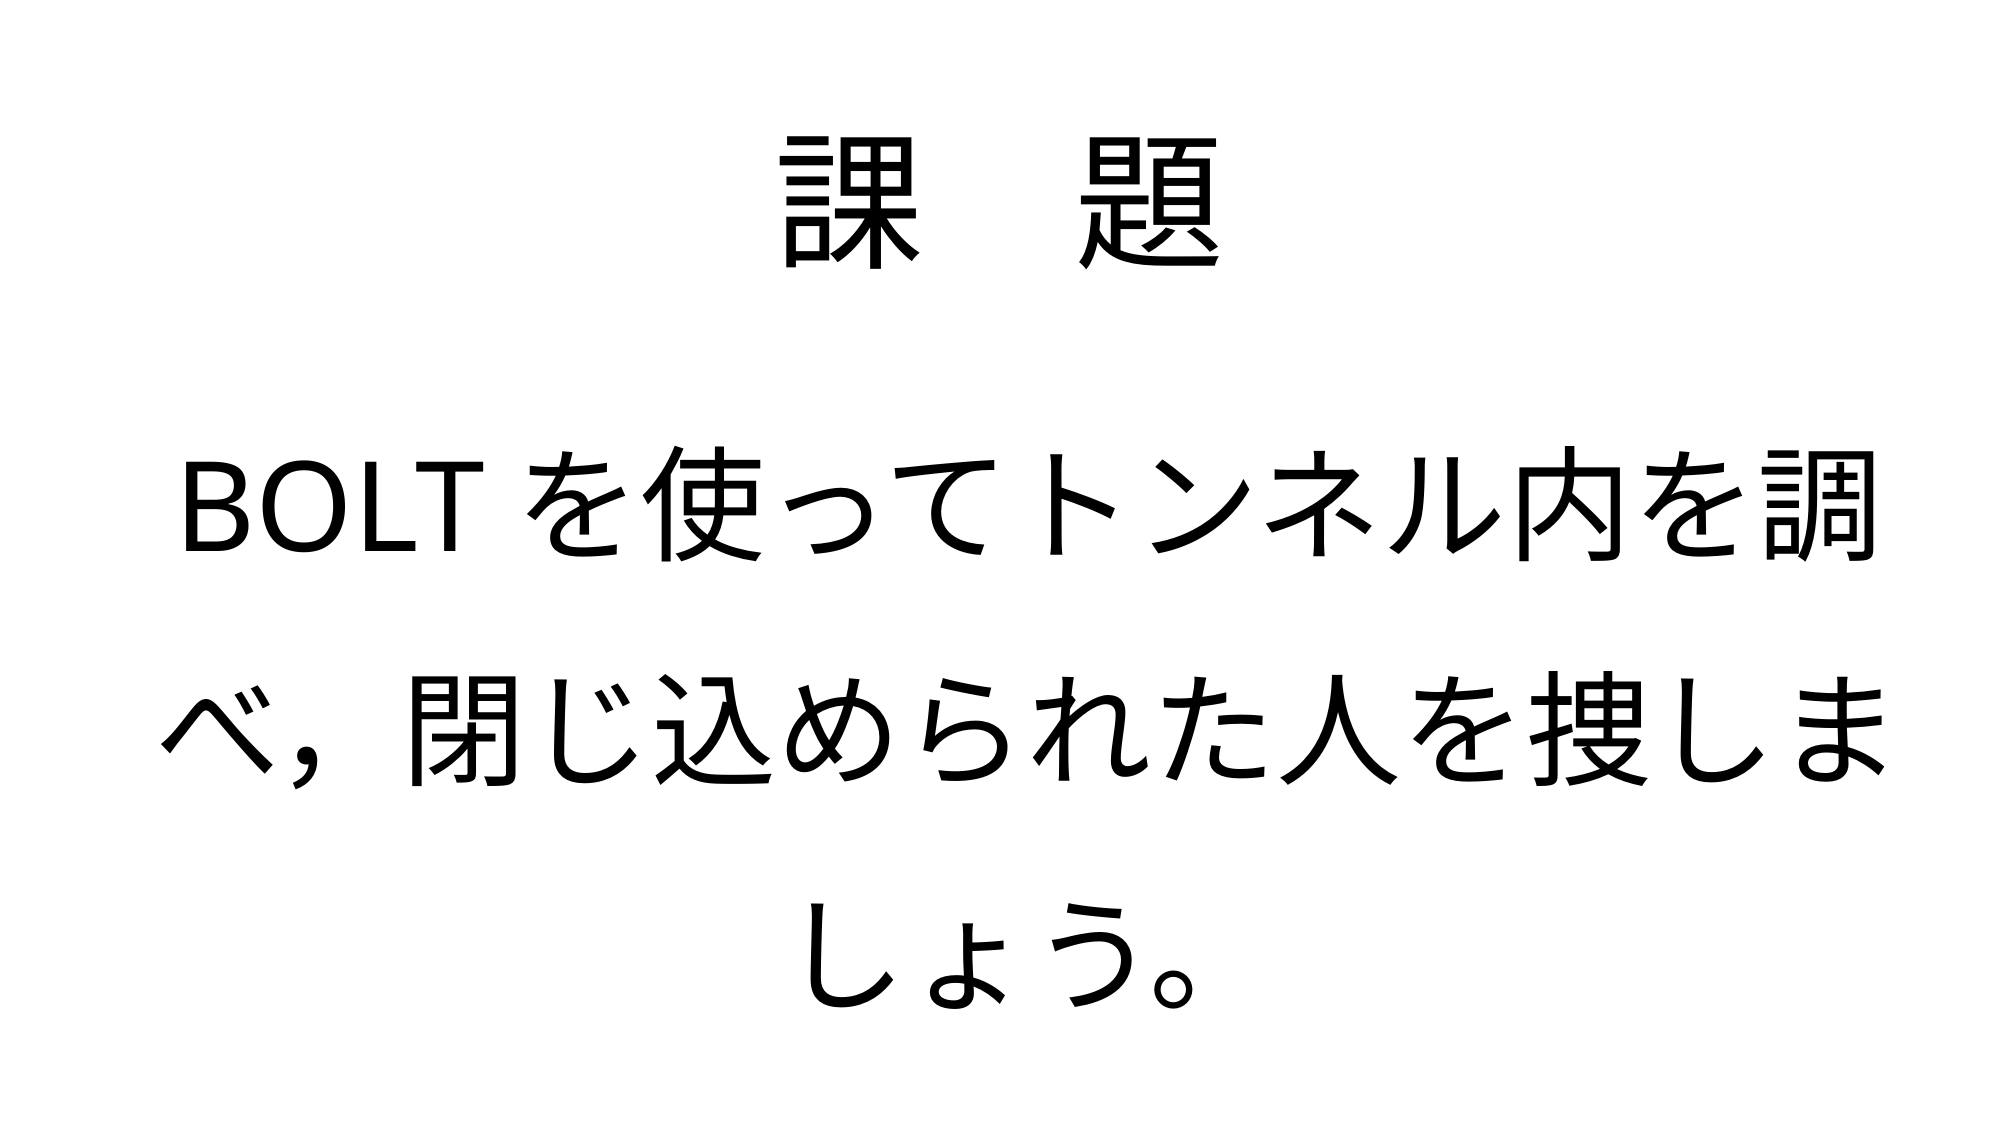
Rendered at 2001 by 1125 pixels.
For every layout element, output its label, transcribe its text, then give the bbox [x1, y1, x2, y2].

list BOLTを使ってトンネル内を調べ，閉じ込められた人を捜しましょう。 [137, 344, 1919, 1058]
title 課 題 [137, 100, 1863, 318]
